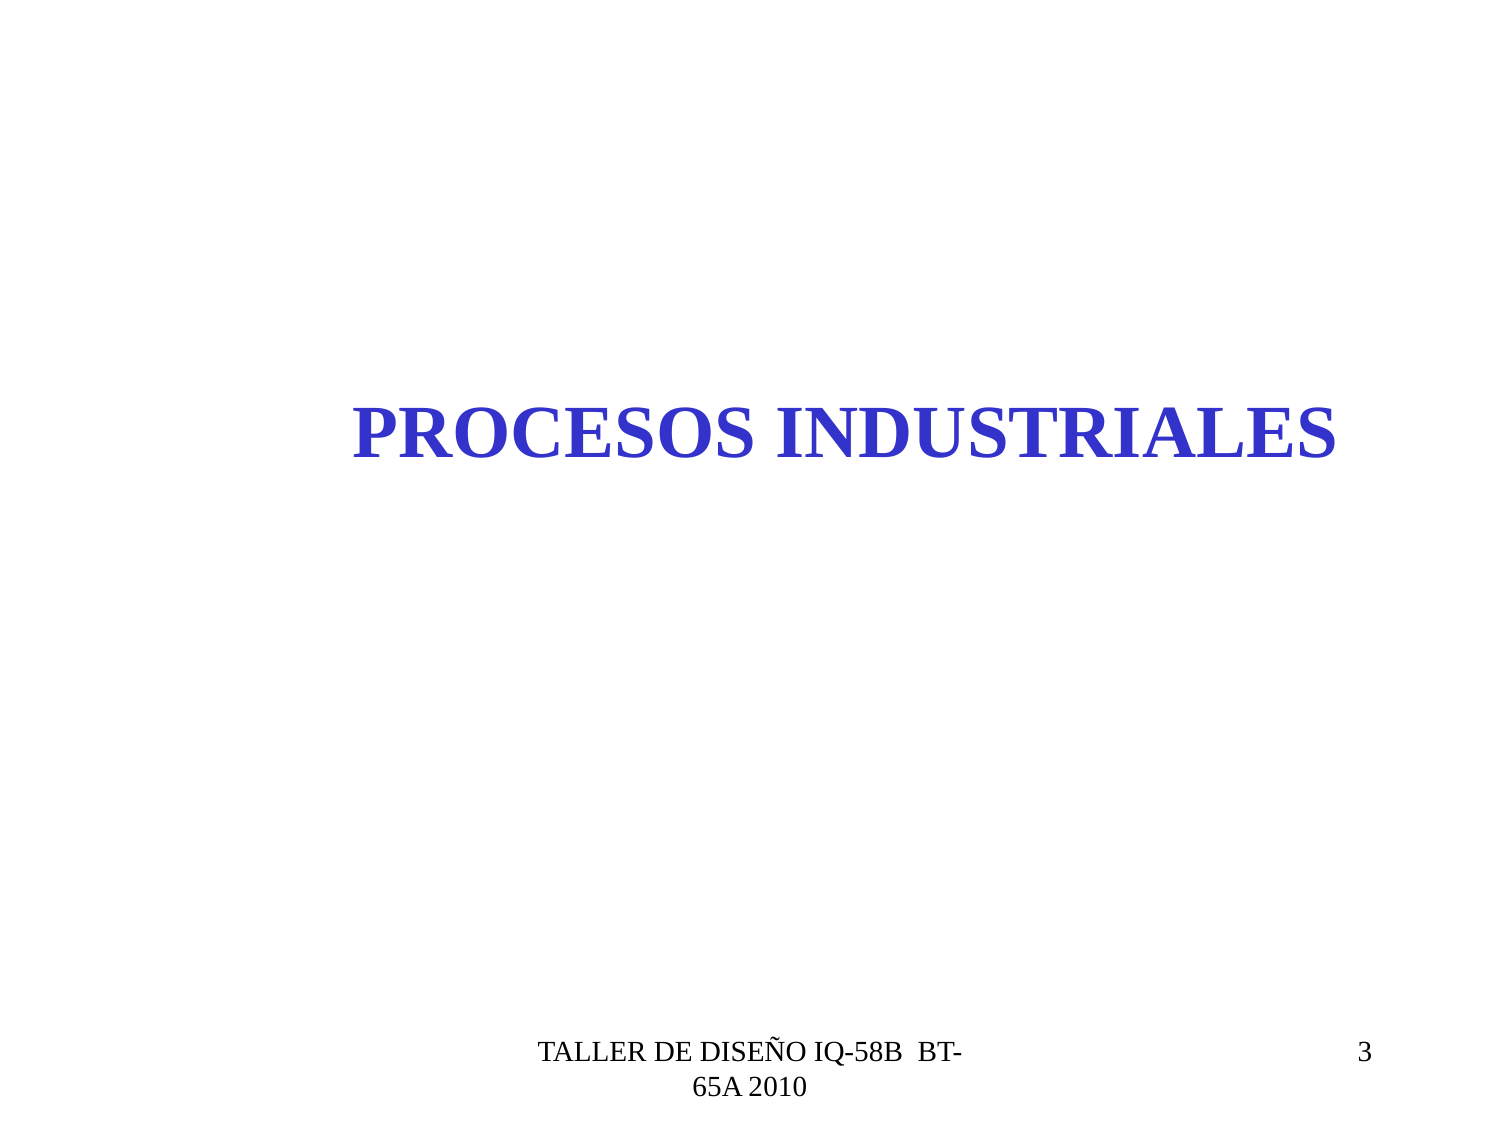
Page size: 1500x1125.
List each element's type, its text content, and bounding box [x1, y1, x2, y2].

slide_number 3 [1074, 1024, 1388, 1101]
footer TALLER DE DISEÑO IQ-58B BT-65A 2010 [512, 1024, 988, 1101]
text_box PROCESOS INDUSTRIALES [128, 375, 1413, 575]
